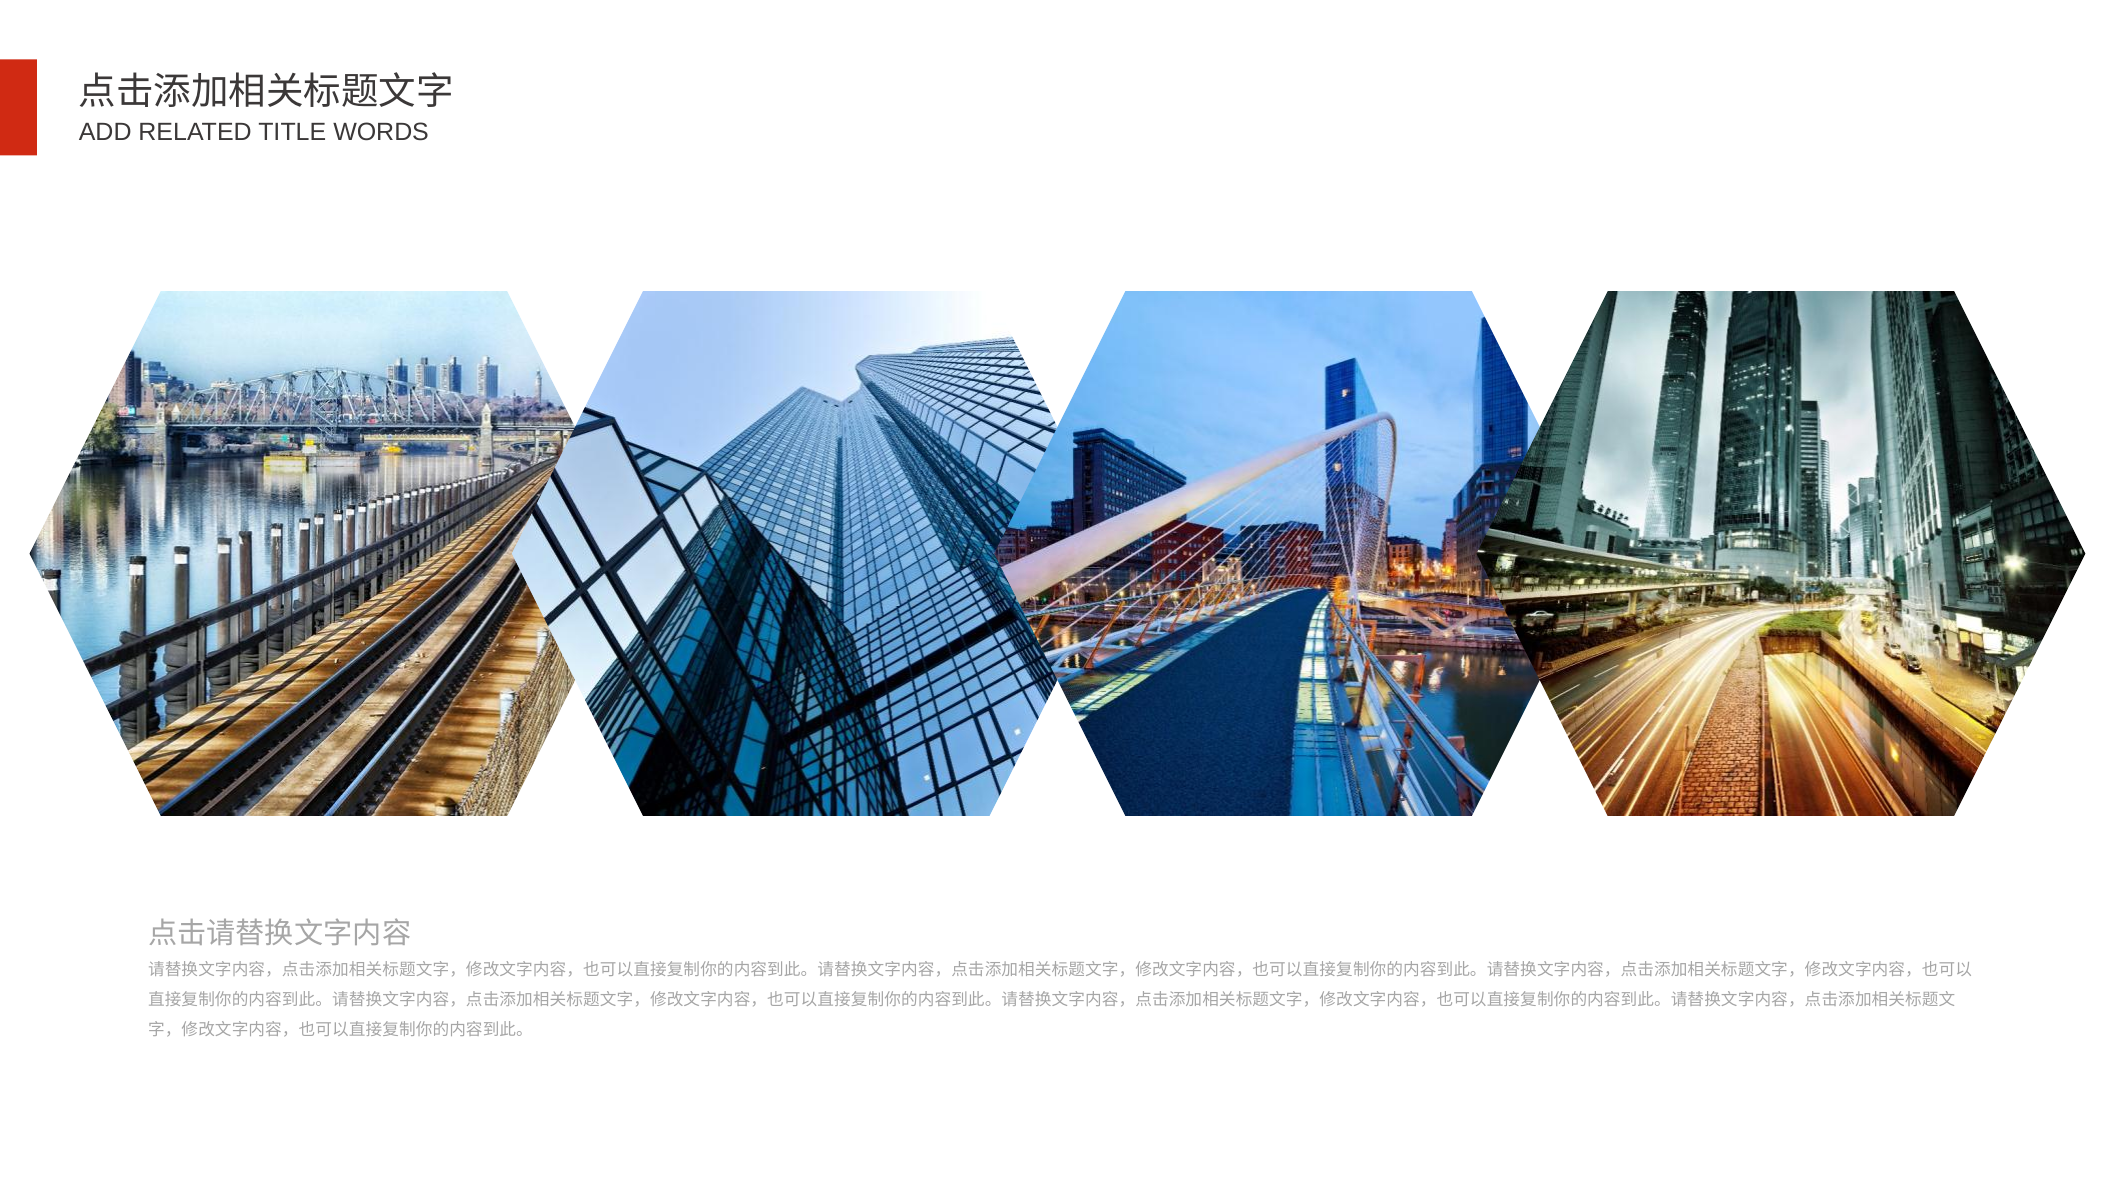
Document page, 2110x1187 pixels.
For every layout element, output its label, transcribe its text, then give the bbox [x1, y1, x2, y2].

text_box [510, 290, 1057, 817]
text_box [993, 290, 1540, 817]
text_box ADD RELATED TITLE WORDS [62, 107, 446, 154]
text_box 点击请替换文字内容 请替换文字内容，点击添加相关标题文字，修改文字内容，也可以直接复制你的内容到此。请替换文字内容，点击添加相关标题文字，修改文字内容，也可以直接复制你的内容到此。请替换文字内容，点击添加相关标题文字，修改文字内容，也可以直接复制你的内容到此。请替换文字内容，点击添加相关标题文字，修改文字内容，也可以直接复制你的内容到此。请替换文字内容，点击添加相关标题文字，修改文字内容，也可以直接复制你的内容到此。请替换文字内容，点击添加相关标题文字，修改文字内容，也可以直接复制你的内容到此。 [133, 889, 1993, 1047]
text_box [28, 290, 575, 817]
text_box 点击添加相关标题文字 [62, 59, 470, 121]
text_box [1475, 290, 2087, 817]
